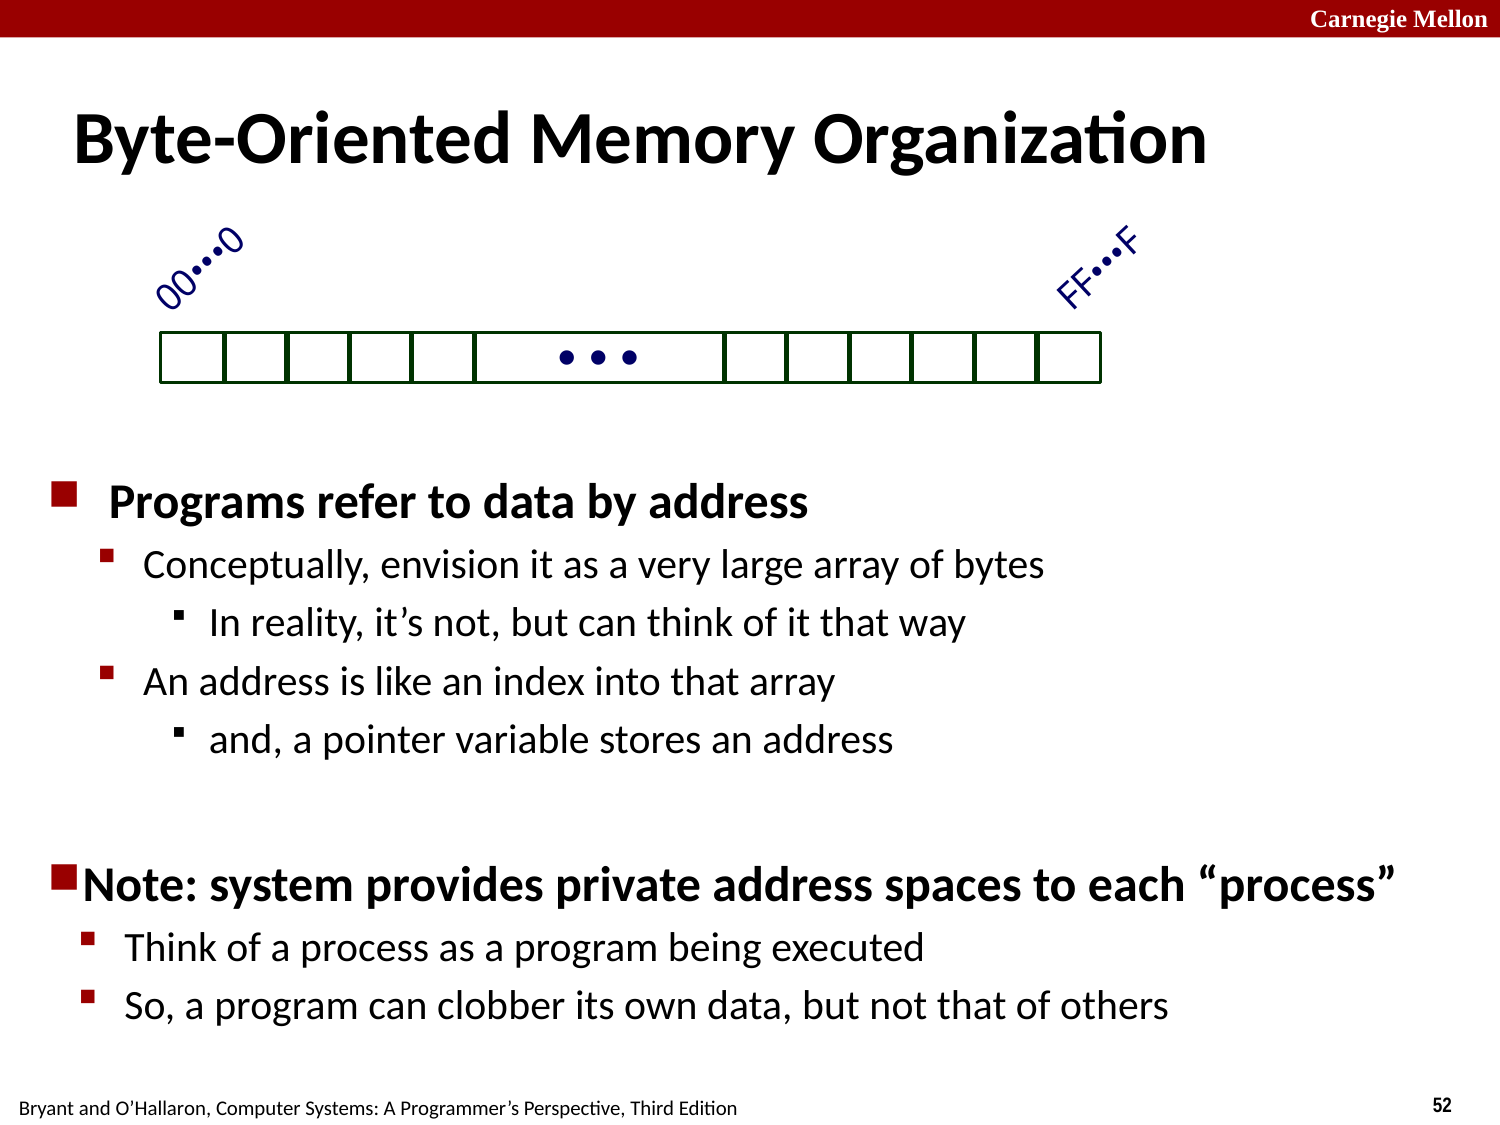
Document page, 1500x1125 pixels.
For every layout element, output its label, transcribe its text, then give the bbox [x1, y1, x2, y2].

title Byte-Oriented Memory Organization [58, 71, 1305, 197]
list Programs refer to data by address Conceptually, envision it as a very large array of bytes In reality, it’s not, but can think of it that way An address is like an index into that array and, a pointer variable stores an address Note: system provides private address spaces to each “process” Think of a process as a program being executed So, a program can clobber its own data, but not that of others [37, 460, 1463, 1076]
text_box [124, 196, 1178, 401]
